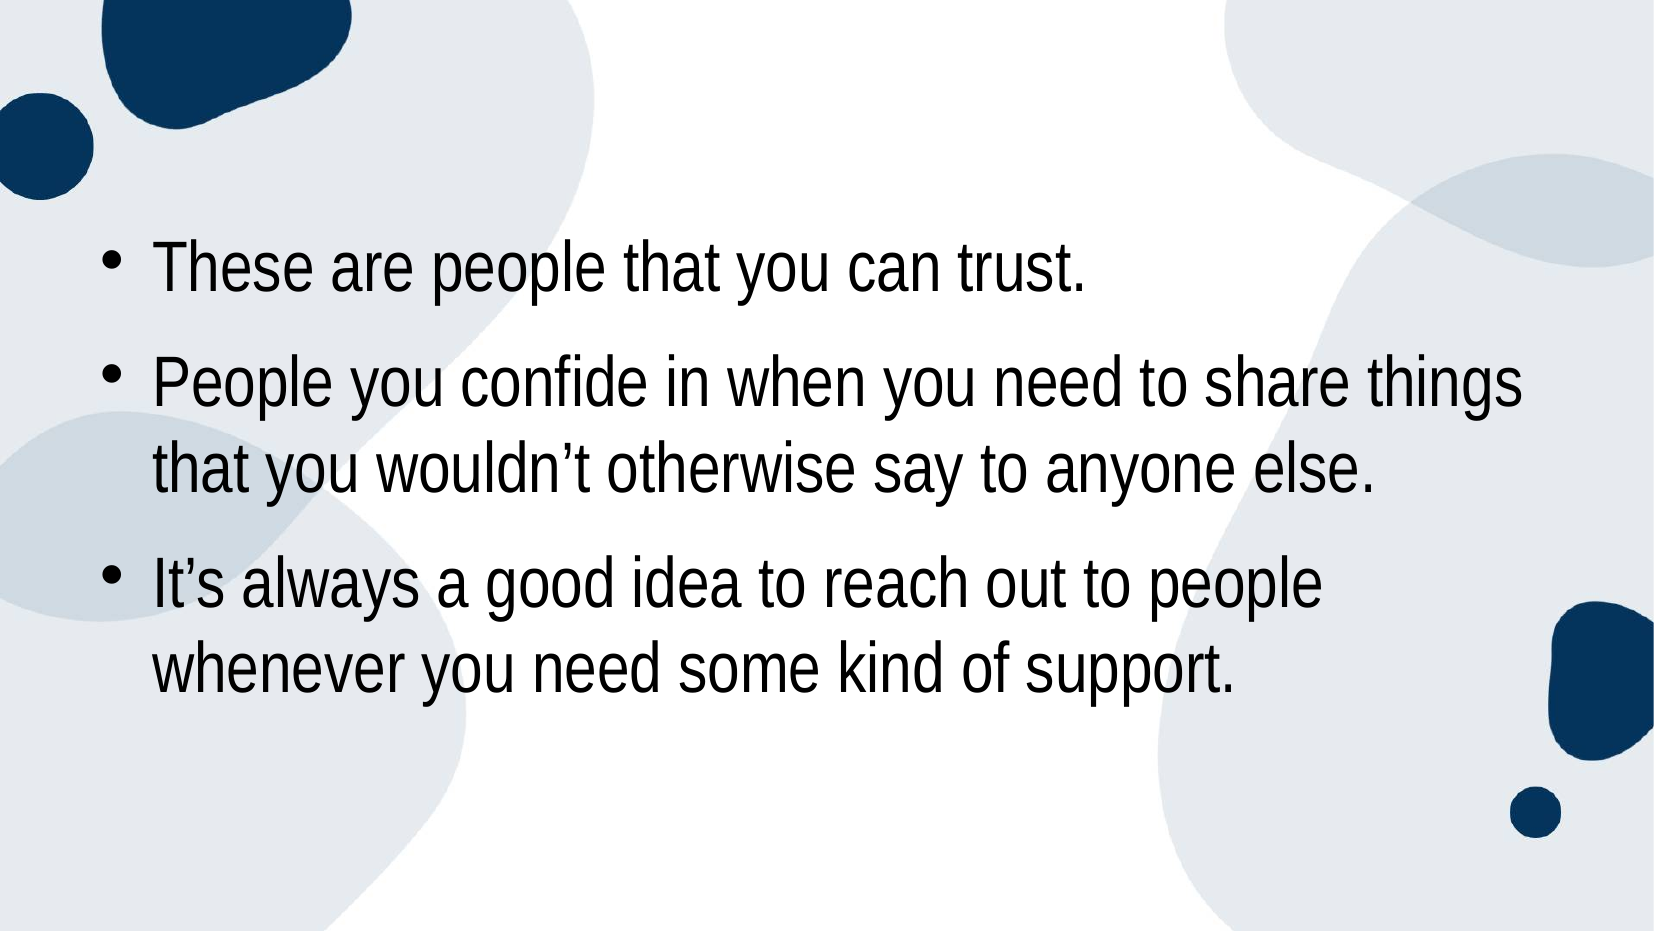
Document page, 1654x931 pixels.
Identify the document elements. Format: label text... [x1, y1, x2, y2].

picture [0, 0, 1654, 931]
list These are people that you can trust. People you confide in when you need to share things that you wouldn’t otherwise say to anyone else. It’s always a good idea to reach out to people whenever you need some kind of support. [82, 220, 1571, 710]
